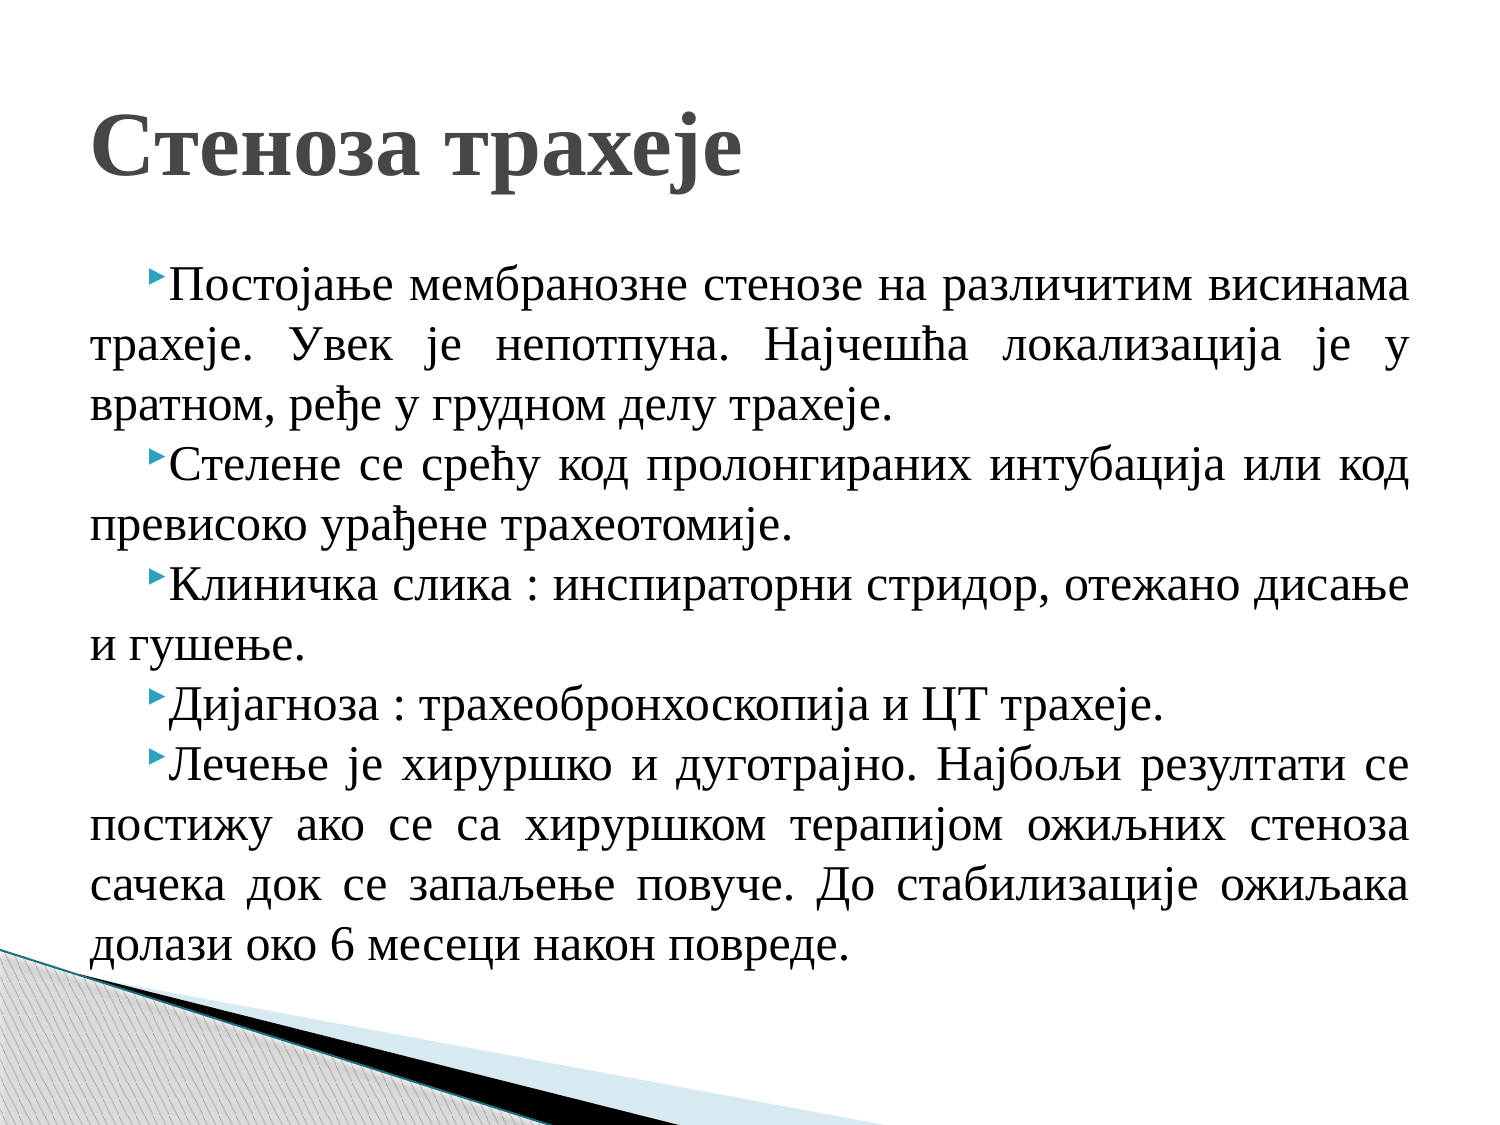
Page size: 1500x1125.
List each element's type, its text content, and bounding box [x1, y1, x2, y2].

title Стеноза трахеје [75, 45, 1425, 233]
list Постојање мембранозне стенозе на различитим висинама трахеје. Увек је непотпуна. Најчешћа локализација је у вратном, ређе у грудном делу трахеје. Стелене се срећу код пролонгираних интубација или код превисоко урађене трахеотомије. Клиничка слика : инспираторни стридор, отежано дисање и гушење. Дијагноза : трахеобронхоскопија и ЦТ трахеје. Лечење је хируршко и дуготрајно. Најбољи резултати се постижу ако се са хируршком терапијом ожиљних стеноза сачека док се запаљење повуче. До стабилизације ожиљака долази око 6 месеци након повреде. [75, 243, 1425, 1063]
